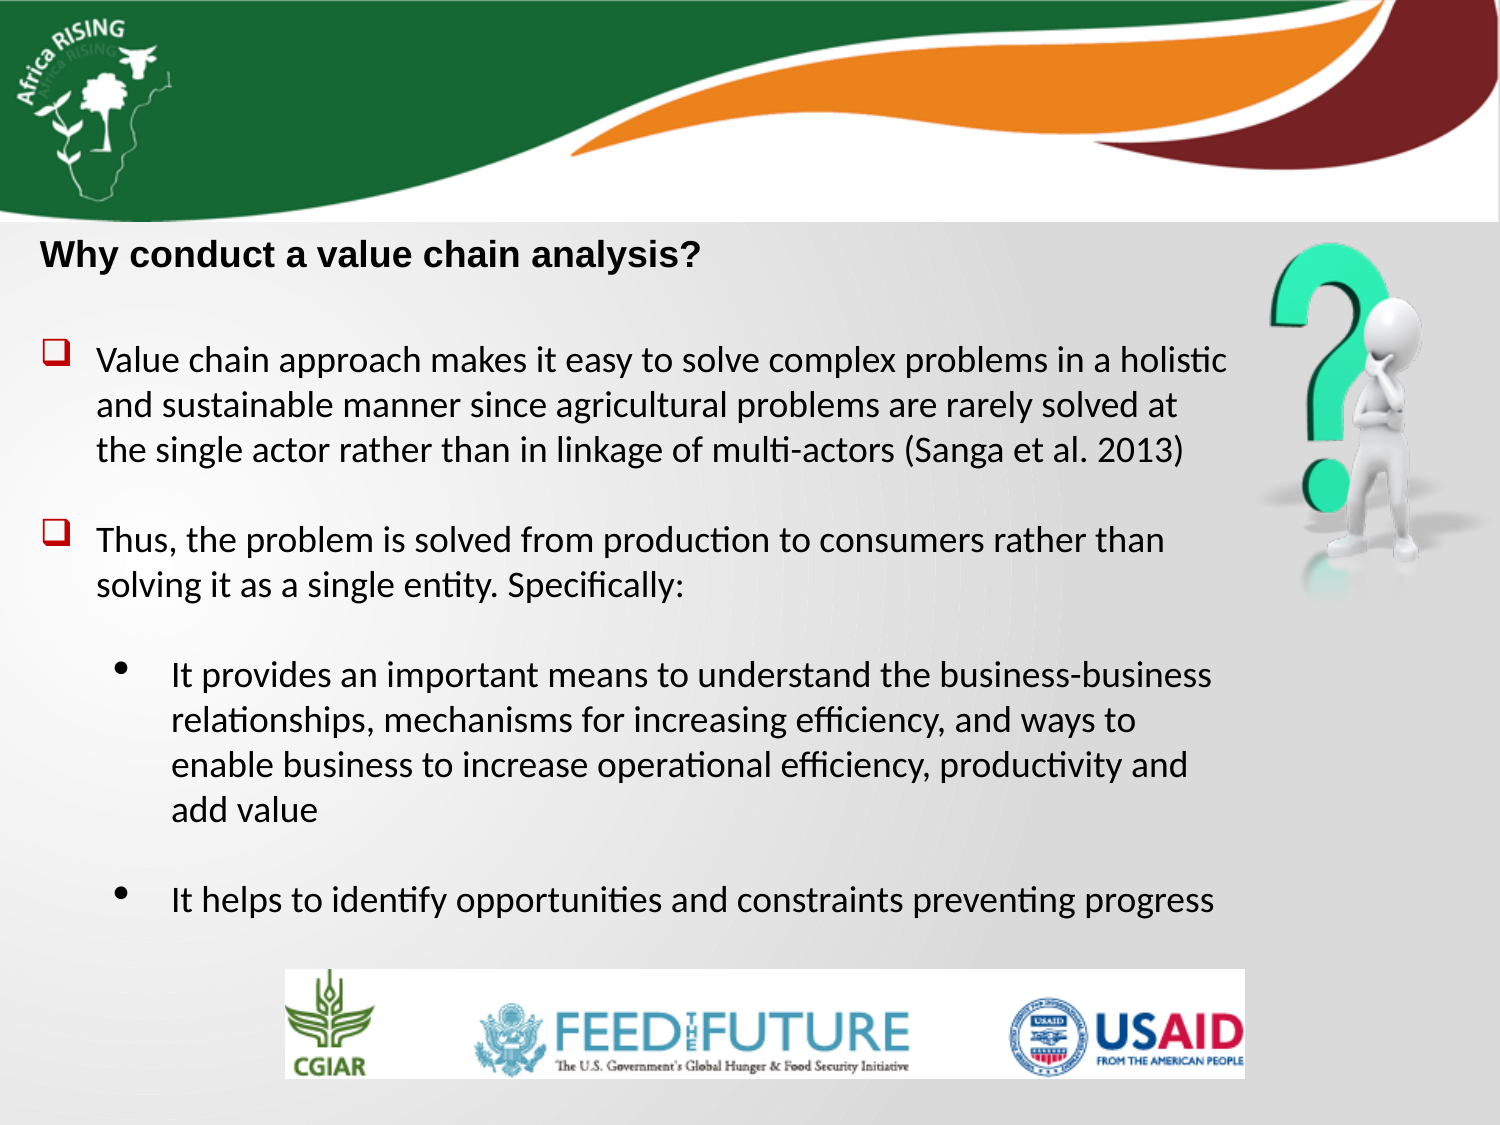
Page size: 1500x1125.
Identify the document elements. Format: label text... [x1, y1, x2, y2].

picture [285, 1071, 1245, 1079]
picture [1236, 236, 1500, 613]
picture [0, 0, 1499, 222]
text_box Why conduct a value chain analysis? Value chain approach makes it easy to solve complex problems in a holistic and sustainable manner since agricultural problems are rarely solved at the single actor rather than in linkage of multi-actors (Sanga et al. 2013) Thus, the problem is solved from production to consumers rather than solving it as a single entity. Specifically: It provides an important means to understand the business-business relationships, mechanisms for increasing efficiency, and ways to enable business to increase operational efficiency, productivity and add value It helps to identify opportunities and constraints preventing progress [24, 200, 1250, 1071]
